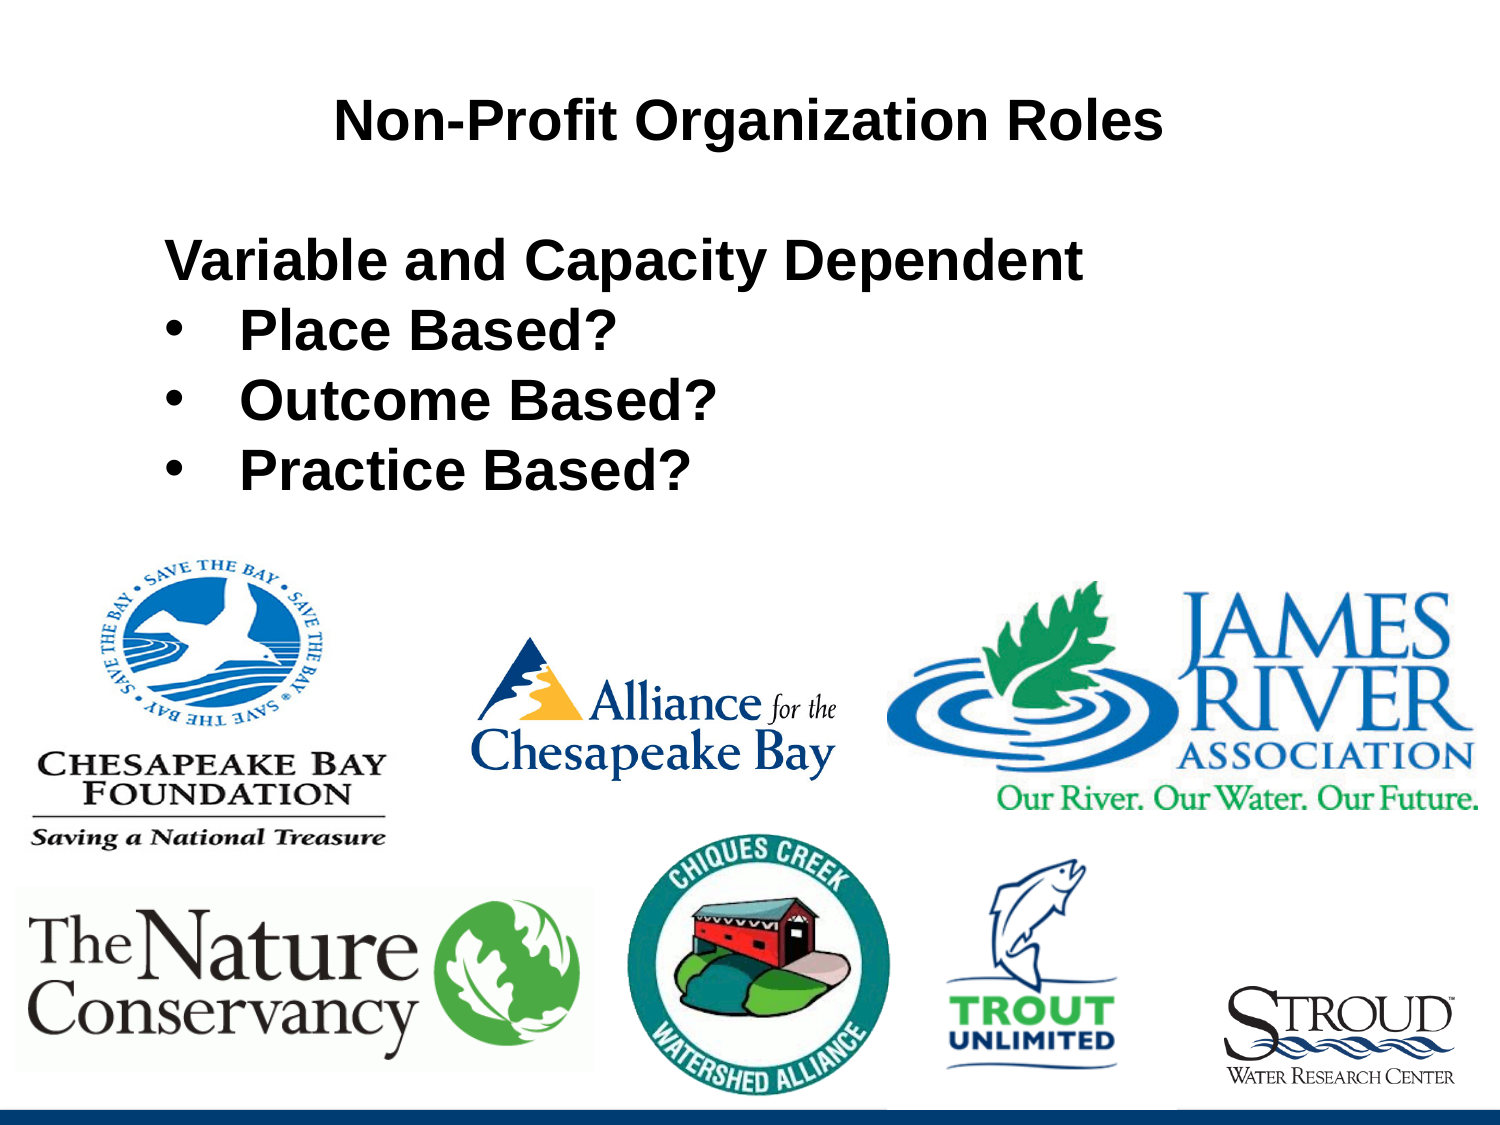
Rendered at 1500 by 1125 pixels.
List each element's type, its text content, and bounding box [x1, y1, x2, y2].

picture [15, 887, 594, 1072]
picture [12, 555, 1478, 1110]
text_box Non-Profit Organization Roles Variable and Capacity Dependent Place Based? Outcome Based? Practice Based? [149, 74, 1350, 510]
picture [1224, 986, 1455, 1084]
